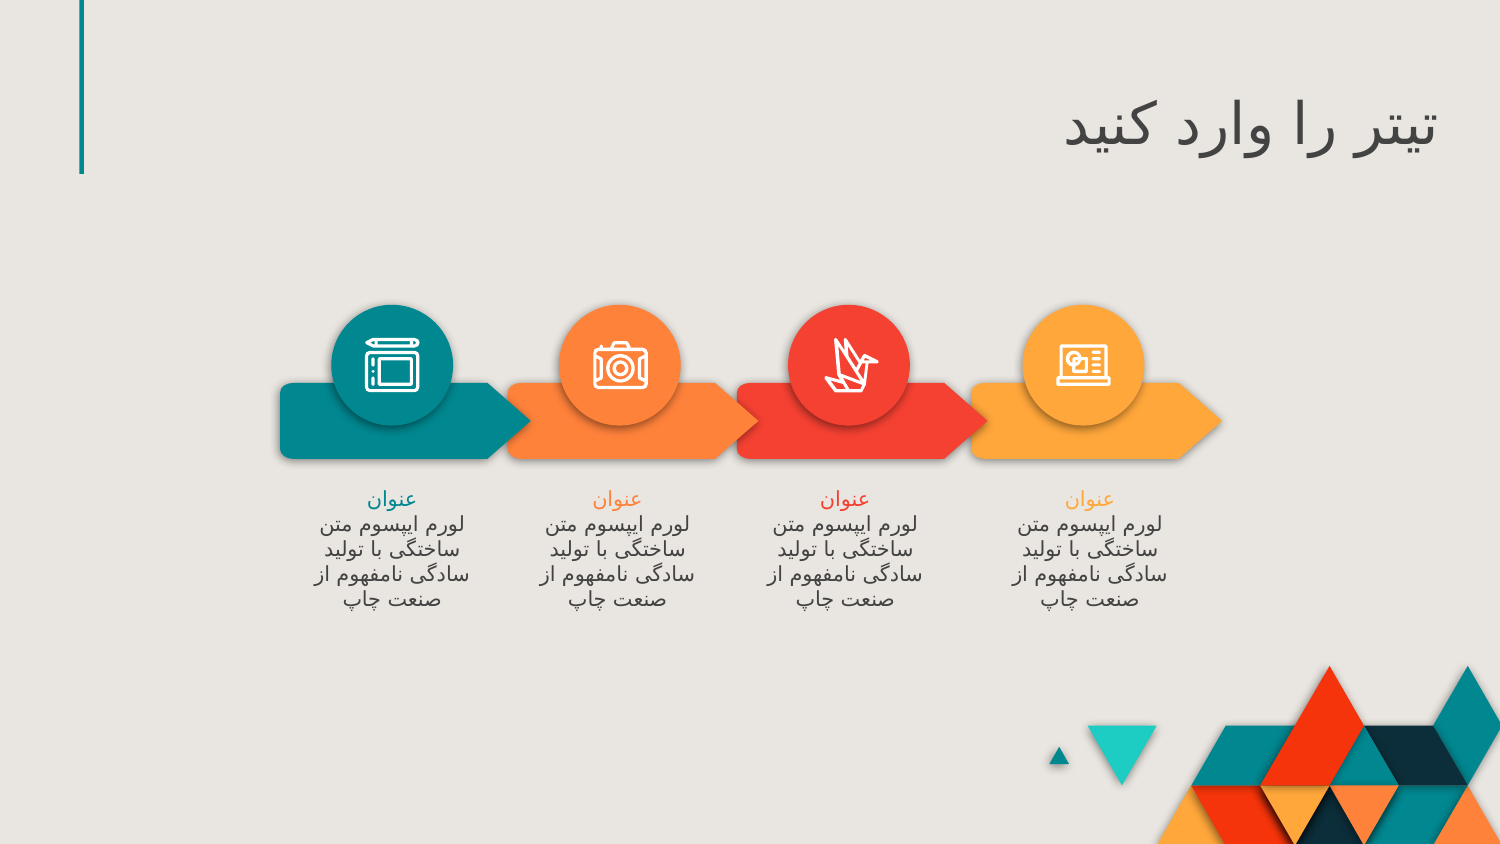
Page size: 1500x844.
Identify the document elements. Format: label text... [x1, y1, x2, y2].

text_box [736, 382, 988, 459]
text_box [1055, 344, 1111, 387]
subtitle عنوان لورم ایپسوم متن ساختگی با تولید سادگی نامفهوم از صنعت چاپ [289, 470, 496, 633]
text_box [971, 382, 1223, 459]
text_box [507, 382, 759, 459]
text_box [824, 337, 879, 393]
text_box [558, 304, 681, 426]
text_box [593, 340, 649, 390]
text_box [280, 382, 531, 459]
text_box [788, 304, 910, 426]
subtitle عنوان لورم ایپسوم متن ساختگی با تولید سادگی نامفهوم از صنعت چاپ [986, 470, 1194, 624]
subtitle عنوان لورم ایپسوم متن ساختگی با تولید سادگی نامفهوم از صنعت چاپ [514, 470, 721, 609]
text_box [364, 337, 420, 393]
text_box [331, 304, 454, 426]
text_box [1022, 304, 1145, 426]
subtitle عنوان لورم ایپسوم متن ساختگی با تولید سادگی نامفهوم از صنعت چاپ [742, 470, 949, 624]
title تیتر را وارد کنید [126, 76, 1455, 172]
